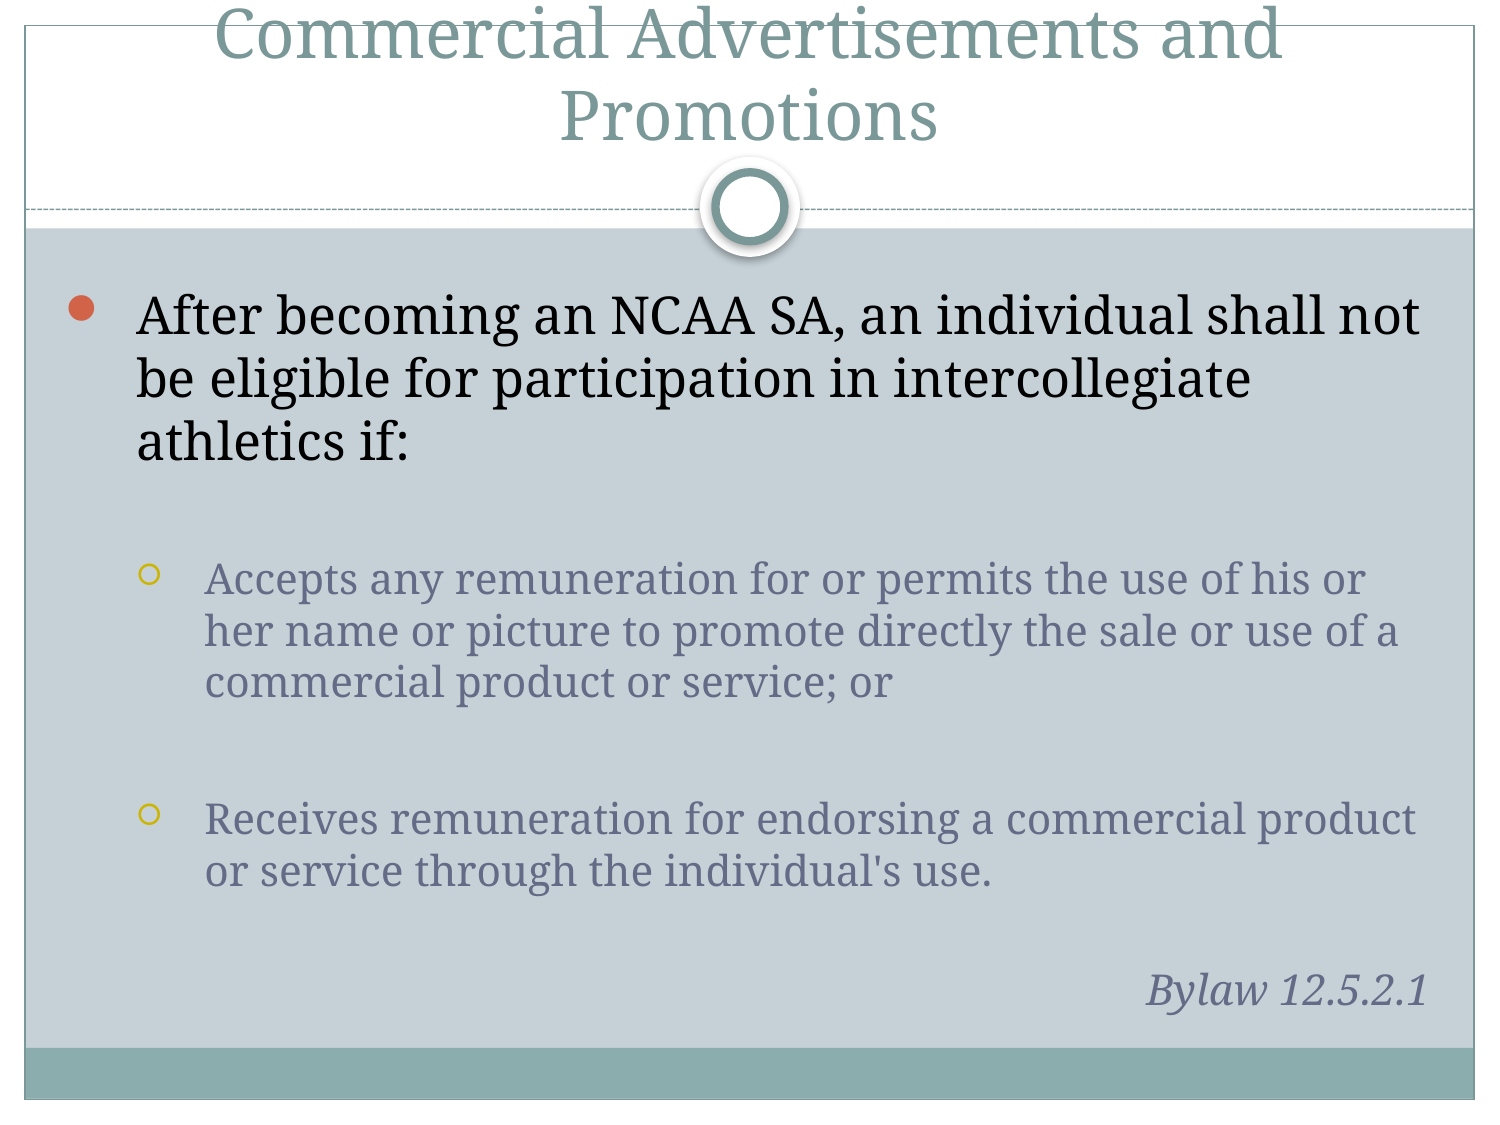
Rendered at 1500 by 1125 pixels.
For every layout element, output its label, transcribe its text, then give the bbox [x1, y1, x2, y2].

title Commercial Advertisements and Promotions [49, 37, 1450, 162]
list After becoming an NCAA SA, an individual shall not be eligible for participation in intercollegiate athletics if: Accepts any remuneration for or permits the use of his or her name or picture to promote directly the sale or use of a commercial product or service; or Receives remuneration for endorsing a commercial product or service through the individual's use. Bylaw 12.5.2.1 [50, 275, 1445, 1025]
